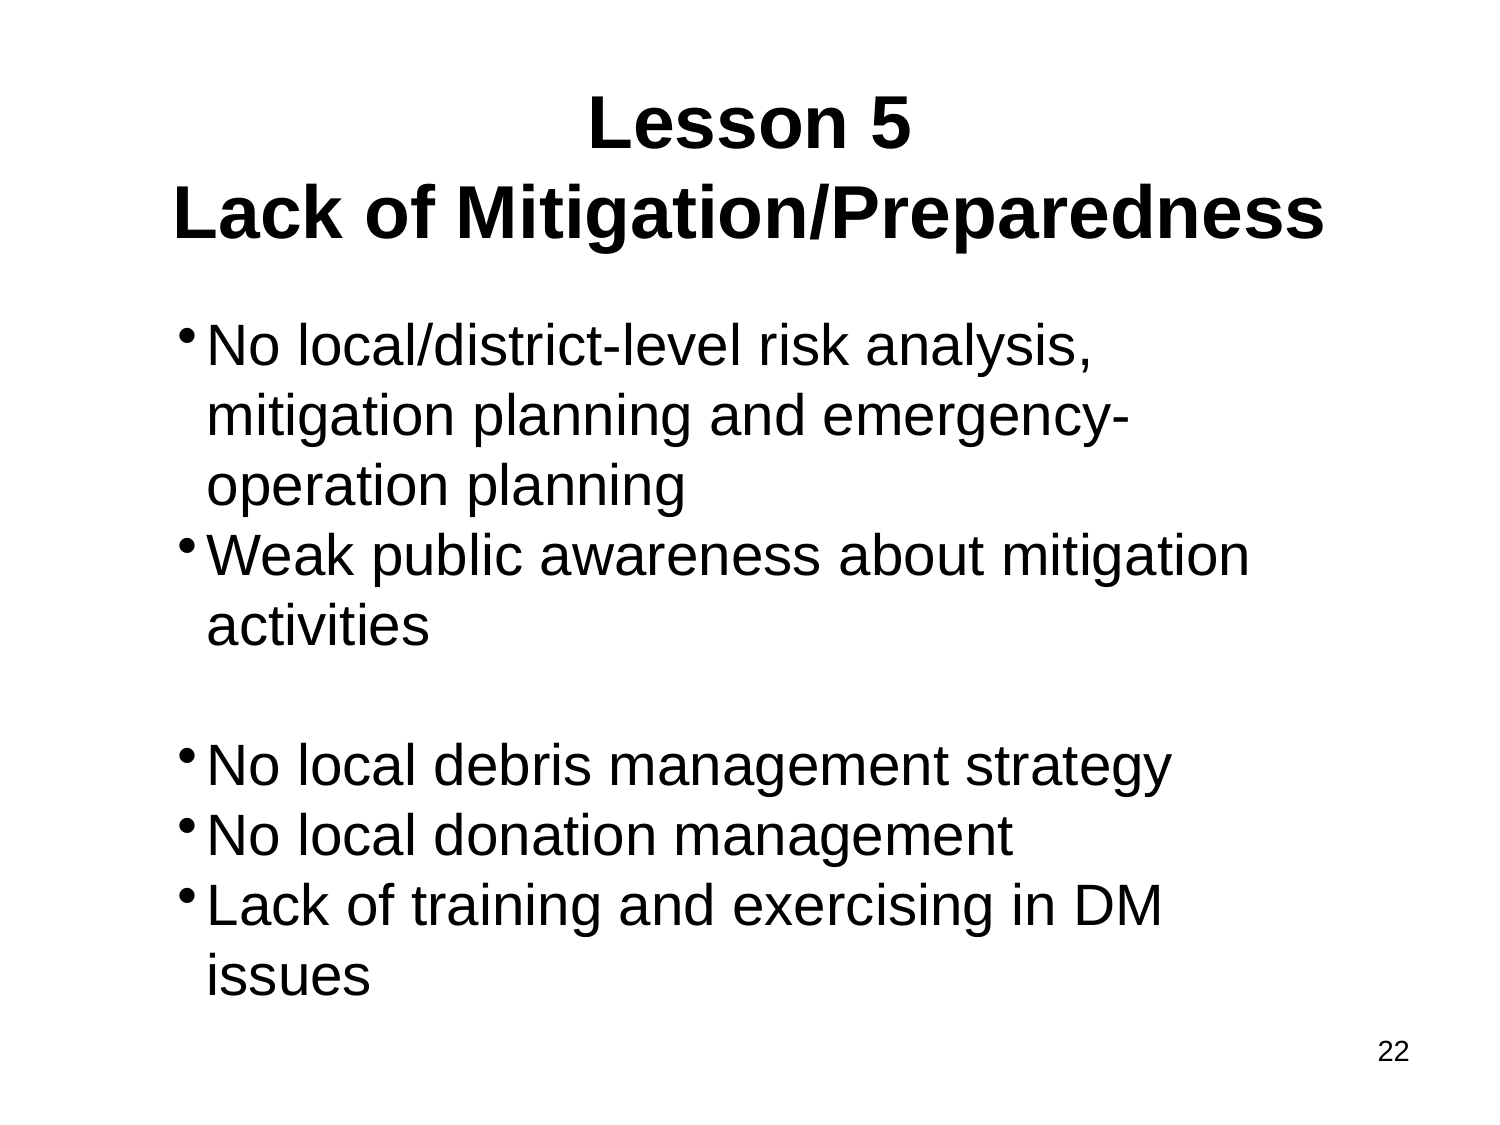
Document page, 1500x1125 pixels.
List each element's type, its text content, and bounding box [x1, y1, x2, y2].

text_box No local/district-level risk analysis, mitigation planning and emergency-operation planning Weak public awareness about mitigation activities No local debris management strategy No local donation management Lack of training and exercising in DM issues [162, 299, 1352, 1015]
title Lesson 5 Lack of Mitigation/Preparedness [74, 114, 1426, 303]
slide_number 22 [1074, 1024, 1426, 1103]
